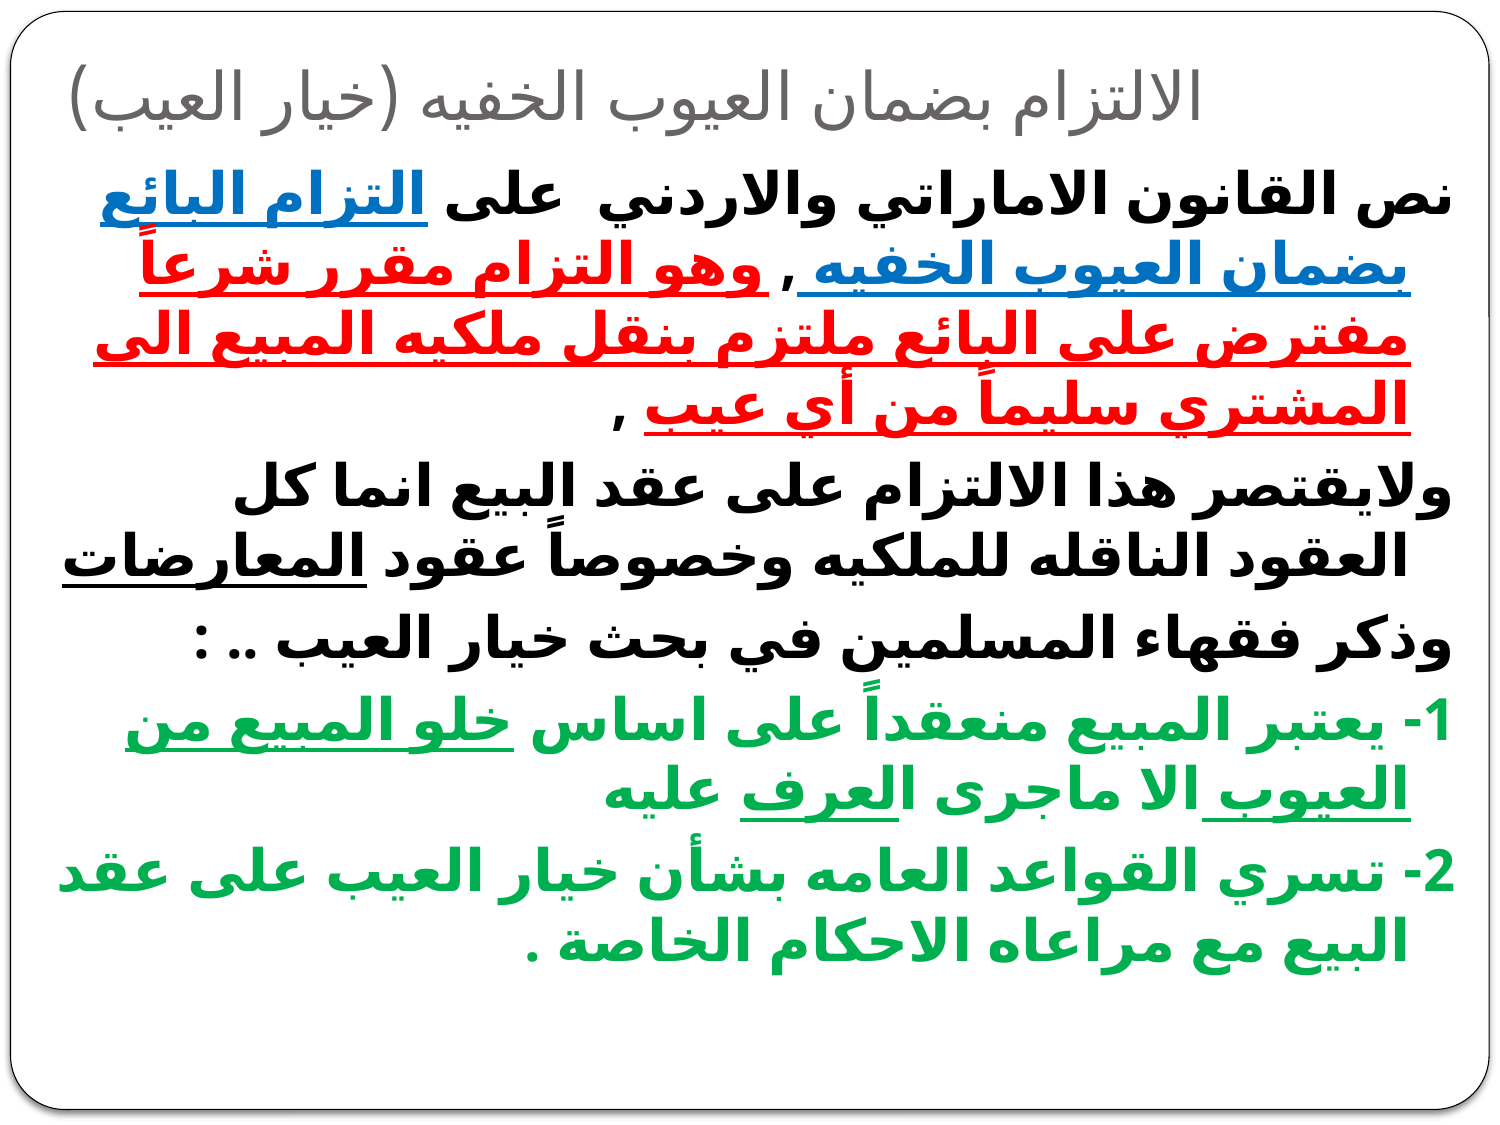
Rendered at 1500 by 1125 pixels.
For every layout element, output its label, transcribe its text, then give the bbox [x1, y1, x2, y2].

list نص القانون الاماراتي والاردني على التزام البائع بضمان العيوب الخفيه , وهو التزام مقرر شرعاً مفترض على البائع ملتزم بنقل ملكيه المبيع الى المشتري سليماً من أي عيب , ولايقتصر هذا الالتزام على عقد البيع انما كل العقود الناقله للملكيه وخصوصاً عقود المعارضات وذكر فقهاء المسلمين في بحث خيار العيب .. : 1- يعتبر المبيع منعقداً على اساس خلو المبيع من العيوب الا ماجرى العرف عليه 2- تسري القواعد العامه بشأن خيار العيب على عقد البيع مع مراعاه الاحكام الخاصة . [29, 149, 1471, 1059]
title الالتزام بضمان العيوب الخفيه (خيار العيب) [53, 45, 1425, 149]
